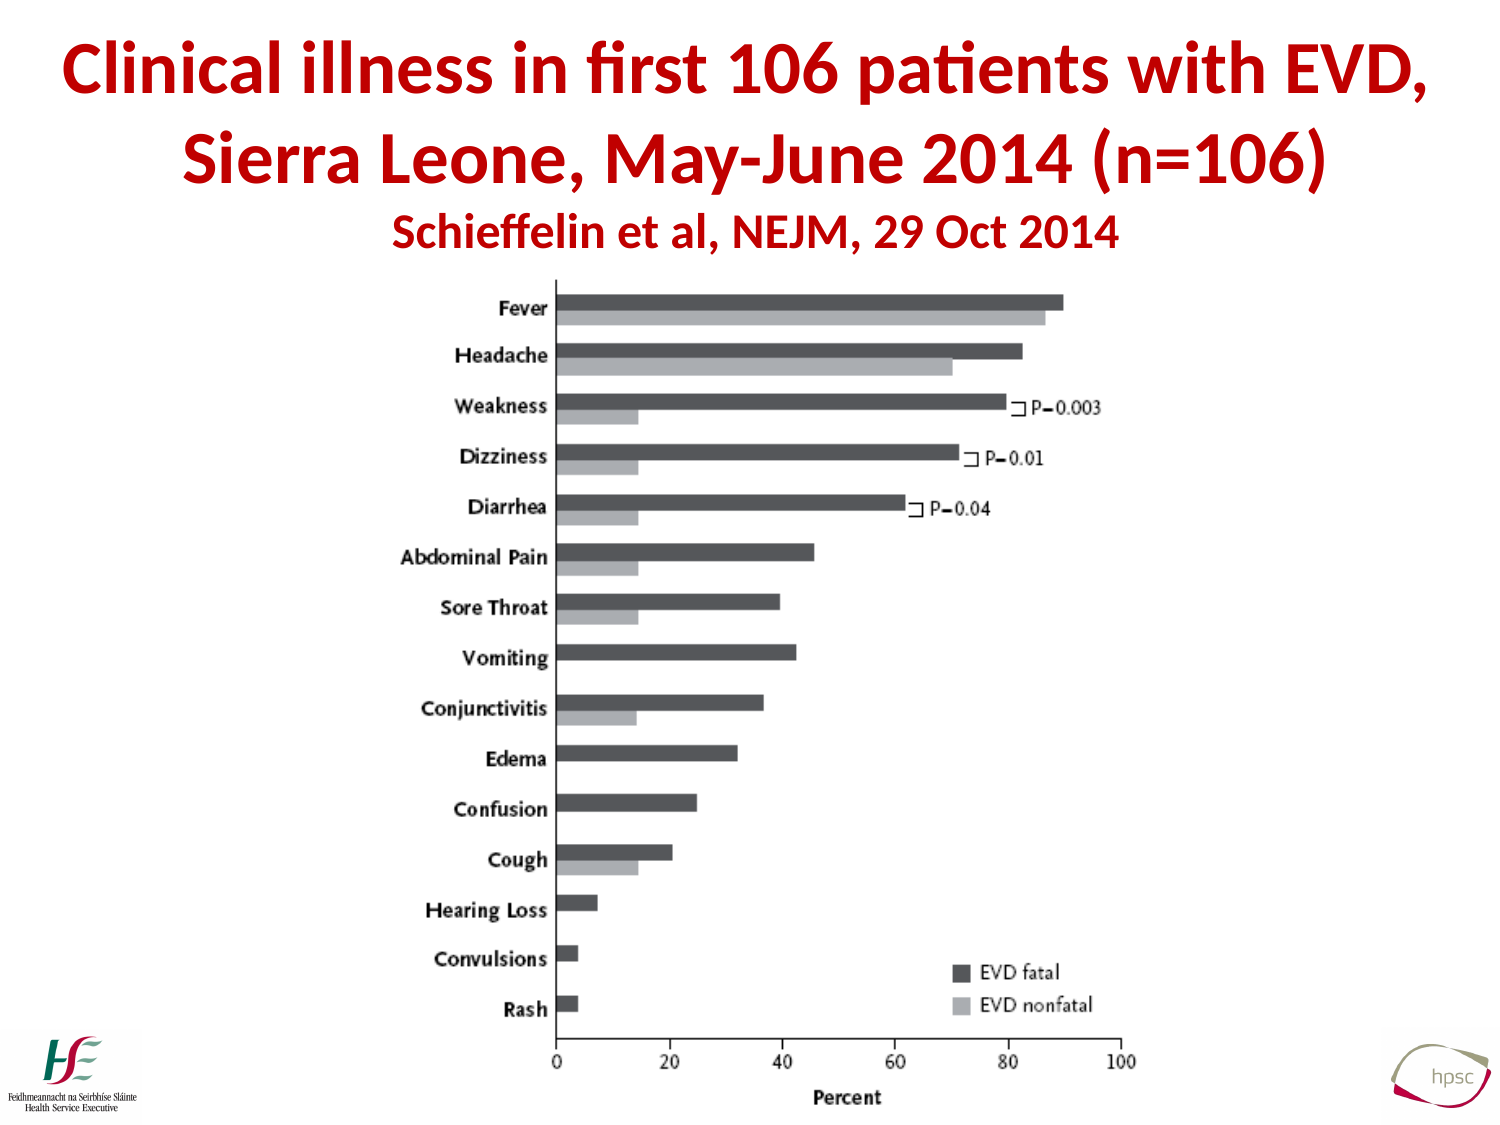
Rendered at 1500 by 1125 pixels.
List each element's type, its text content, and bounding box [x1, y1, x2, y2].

picture [1381, 1027, 1500, 1125]
title Clinical illness in first 106 patients with EVD, Sierra Leone, May-June 2014 (n=106) Schieffelin et al, NEJM, 29 Oct 2014 [41, 45, 1471, 233]
picture [383, 266, 1150, 1118]
picture [0, 1029, 142, 1125]
